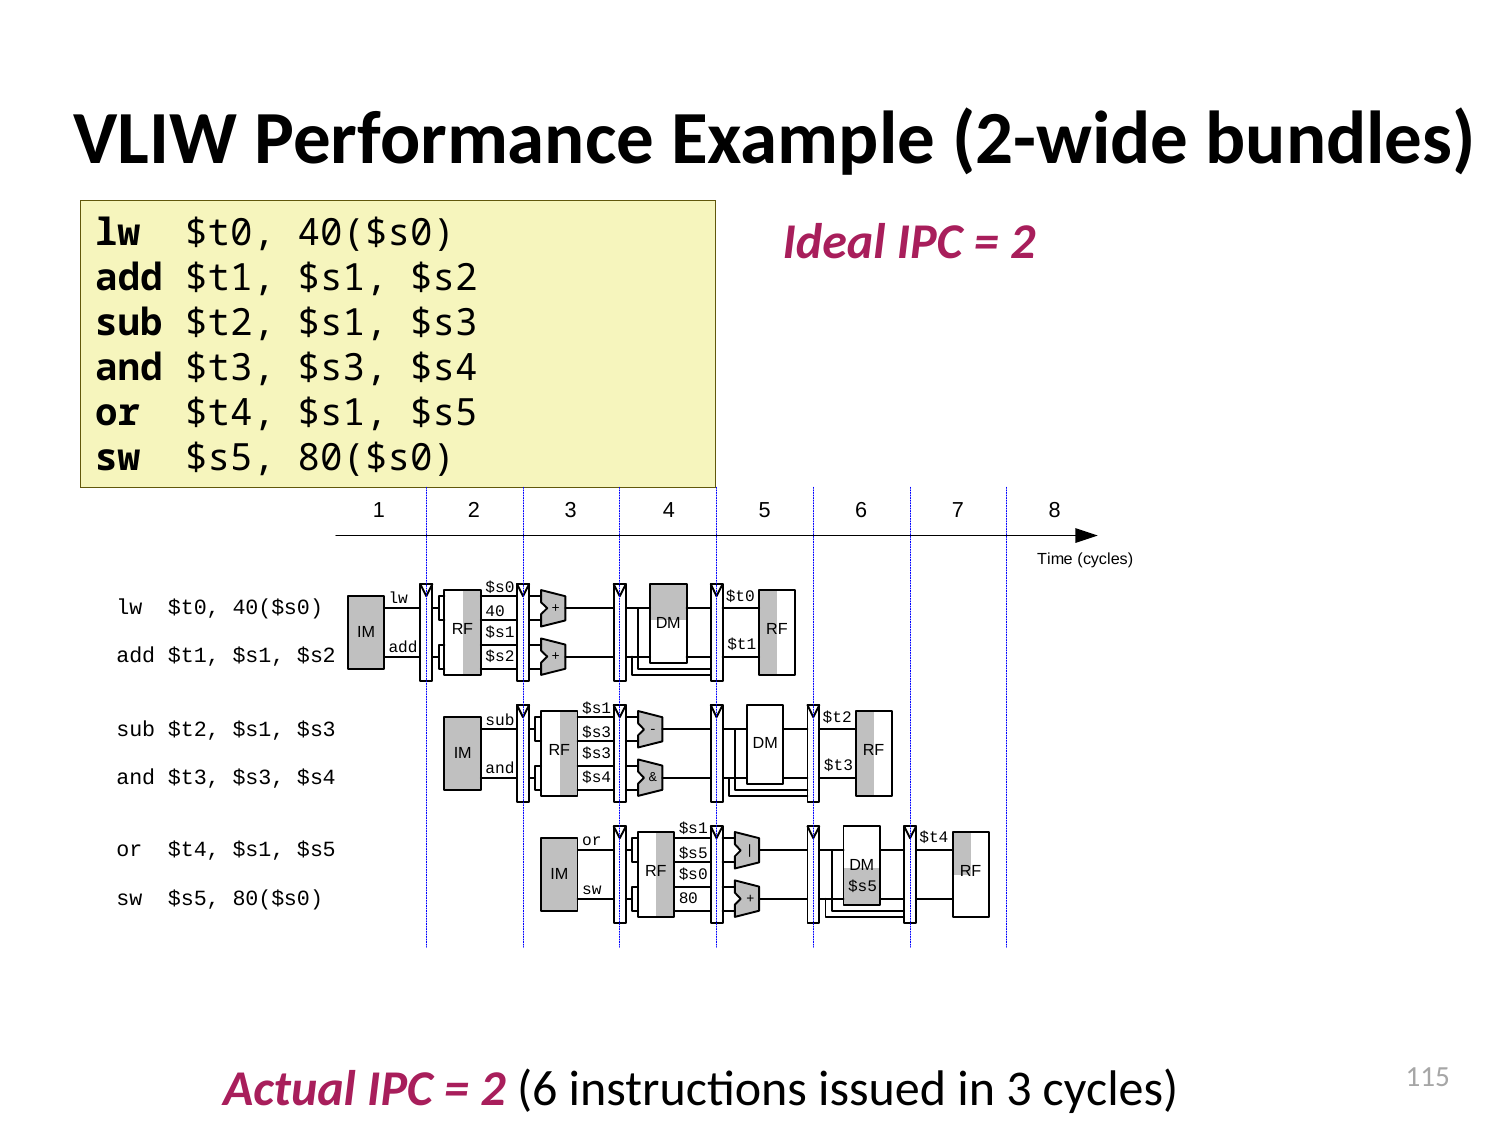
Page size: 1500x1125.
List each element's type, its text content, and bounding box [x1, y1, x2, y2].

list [102, 483, 1151, 951]
list lw $t0, 40($s0) add $t1, $s1, $s2 sub $t2, $s1, $s3 and $t3, $s3, $s4 or $t4, $s1, $s5 sw $s5, 80($s0) [80, 200, 716, 488]
list Ideal IPC = 2 [767, 200, 1403, 276]
text_box Actual IPC = 2 (6 instructions issued in 3 cycles) [208, 1048, 1194, 1123]
title VLIW Performance Example (2-wide bundles) [58, 71, 1500, 197]
